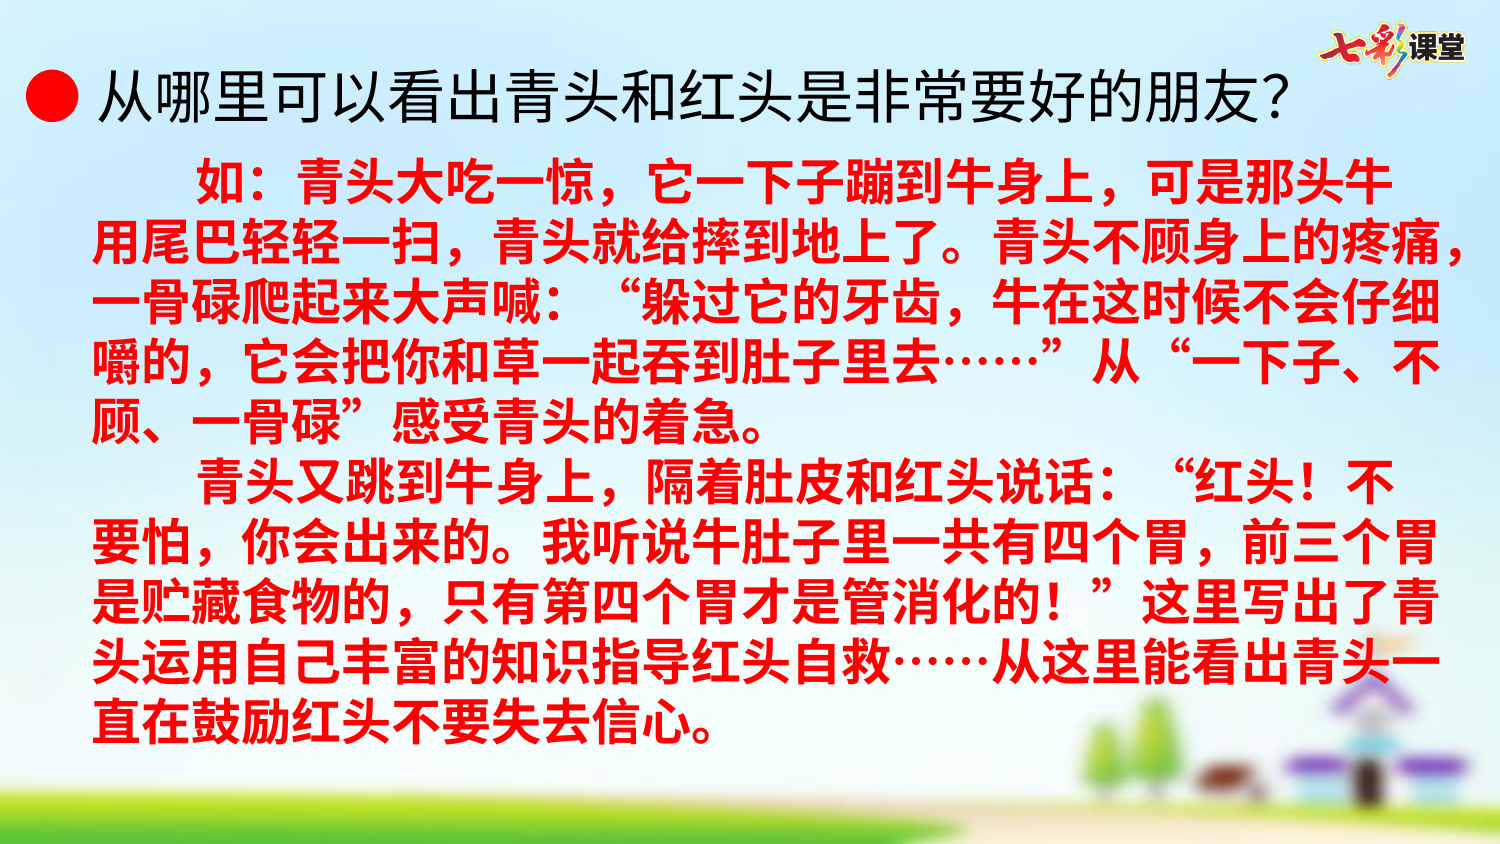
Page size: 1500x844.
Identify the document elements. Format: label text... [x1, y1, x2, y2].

text_box 如：青头大吃一惊，它一下子蹦到牛身上，可是那头牛用尾巴轻轻一扫，青头就给摔到地上了。青头不顾身上的疼痛，一骨碌爬起来大声喊：“躲过它的牙齿，牛在这时候不会仔细嚼的，它会把你和草一起吞到肚子里去……”从“一下子、不顾、一骨碌”感受青头的着急。 青头又跳到牛身上，隔着肚皮和红头说话：“红头！不要怕，你会出来的。我听说牛肚子里一共有四个胃，前三个胃是贮藏食物的，只有第四个胃才是管消化的！”这里写出了青头运用自己丰富的知识指导红头自救……从这里能看出青头一直在鼓励红头不要失去信心。 [76, 143, 1459, 759]
picture [0, 0, 1500, 844]
text_box ●从哪里可以看出青头和红头是非常要好的朋友？ [8, 52, 1436, 138]
